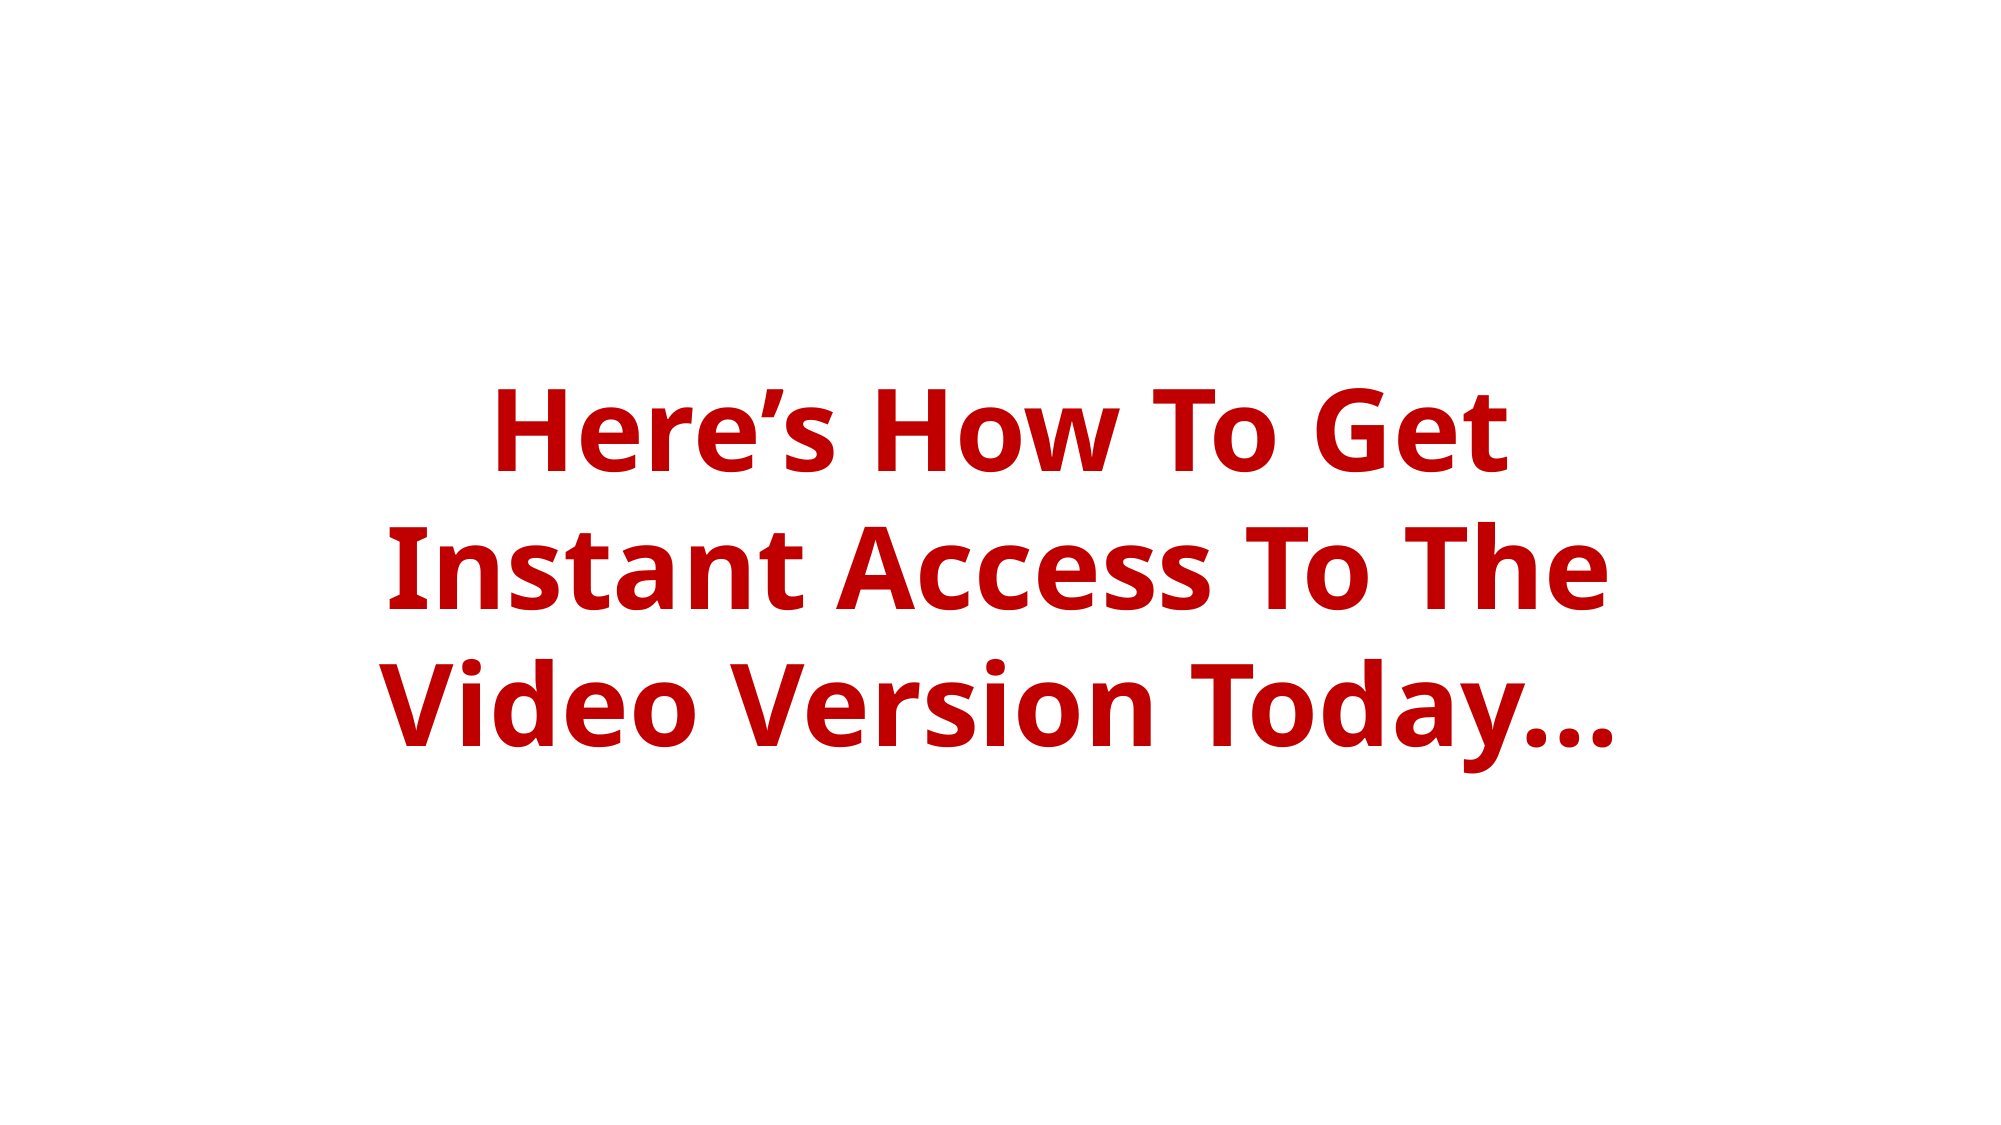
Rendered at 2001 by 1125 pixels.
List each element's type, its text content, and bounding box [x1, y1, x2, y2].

text_box Here’s How To Get Instant Access To The Video Version Today... [249, 349, 1750, 778]
